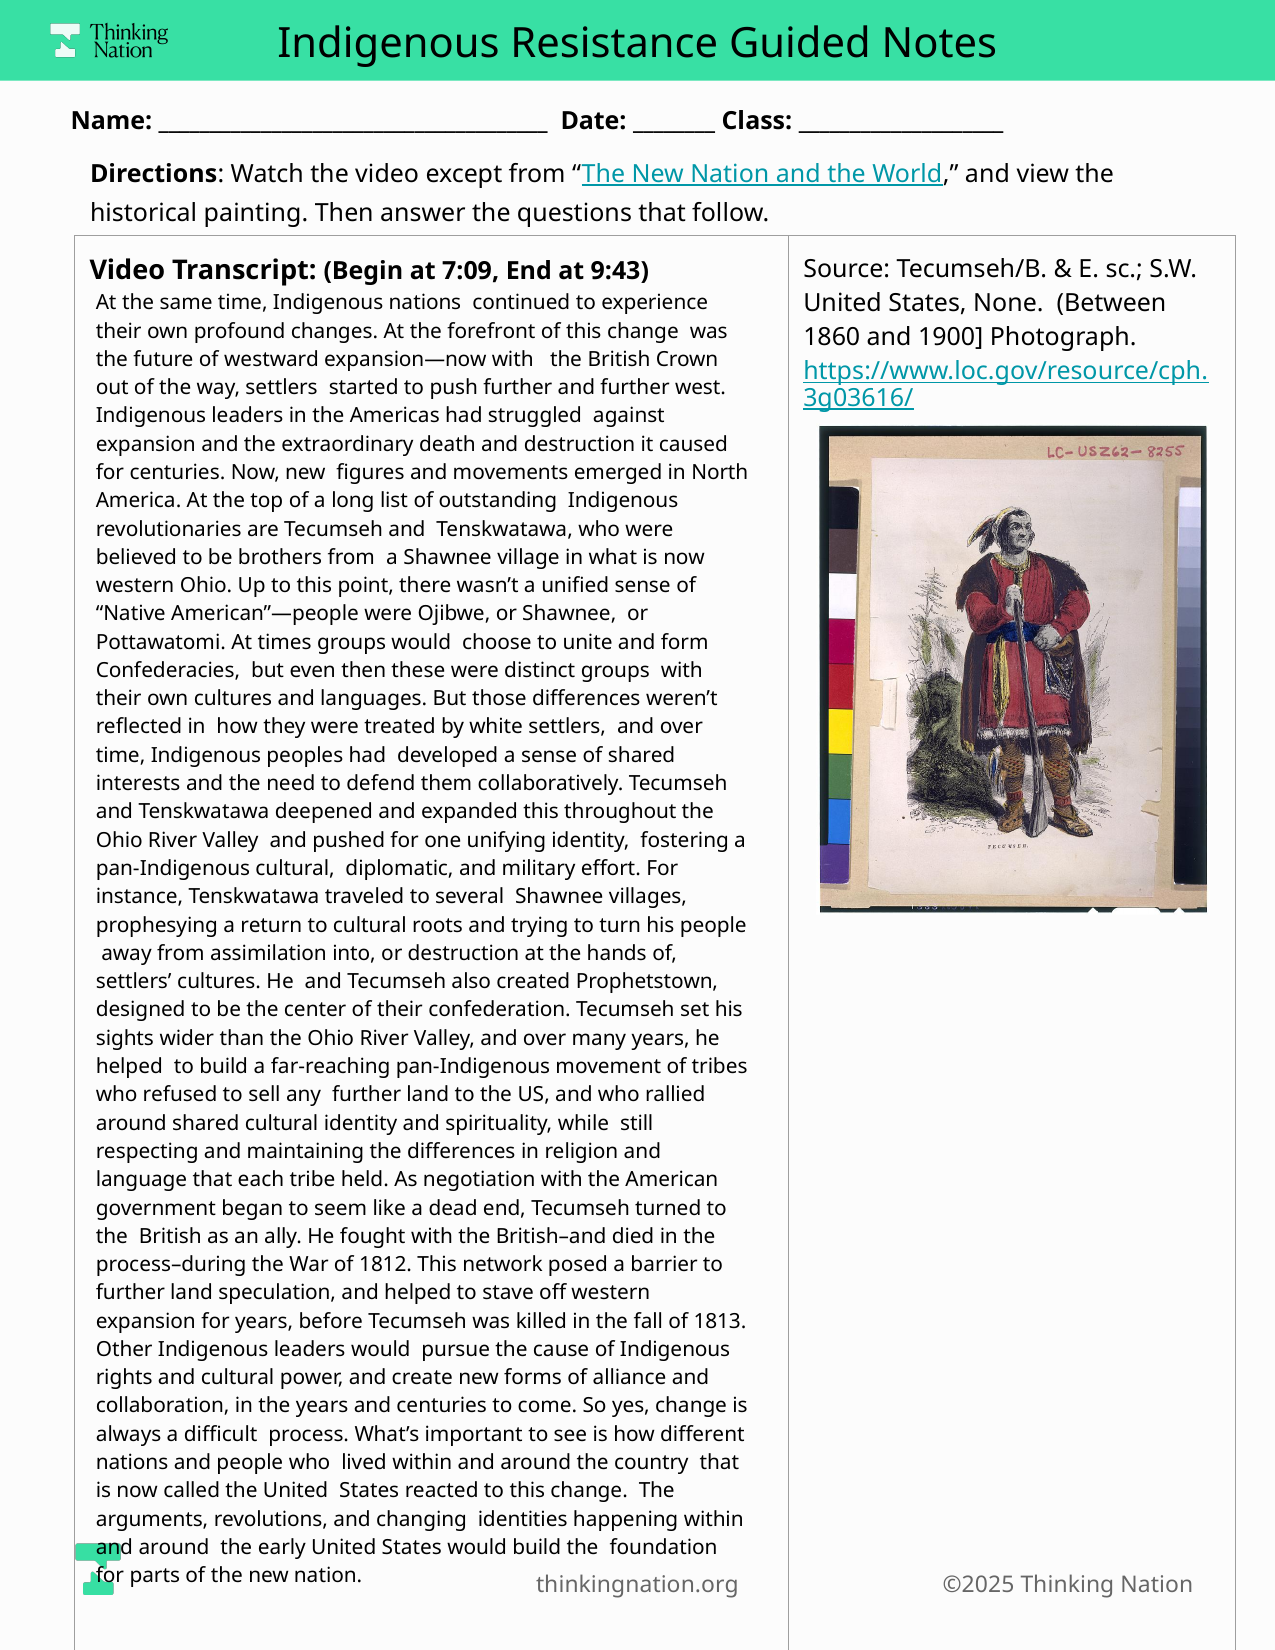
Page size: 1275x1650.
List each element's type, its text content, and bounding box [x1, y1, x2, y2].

picture [36, 12, 172, 69]
text_box Directions: Watch the video except from “The New Nation and the World,” and view the historical painting. Then answer the questions that follow. [75, 137, 1242, 241]
text_box Indigenous Resistance Guided Notes [0, 0, 1275, 81]
text_box Name: ______________________________________ Date: ________ Class: ____________________ [55, 89, 1223, 149]
table_header Video Transcript: (Begin at 7:09, End at 9:43) At the same time, Indigenous nations continued to experience their own profound changes. At the forefront of this change was the future of westward expansion—now with the British Crown out of the way, settlers started to push further and further west. Indigenous leaders in the Americas had struggled against expansion and the extraordinary death and destruction it caused for centuries. Now, new figures and movements emerged in North America. At the top of a long list of outstanding Indigenous revolutionaries are Tecumseh and Tenskwatawa, who were believed to be brothers from a Shawnee village in what is now western Ohio. Up to this point, there wasn’t a unified sense of “Native American”—people were Ojibwe, or Shawnee, or Pottawatomi. At times groups would choose to unite and form Confederacies, but even then these were distinct groups with their own cultures and languages. But those differences weren’t reflected in how they were treated by white settlers, and over time, Indigenous peoples had developed a sense of shared interests and the need to defend them collaboratively. Tecumseh and Tenskwatawa deepened and expanded this throughout the Ohio River Valley and pushed for one unifying identity, fostering a pan-Indigenous cultural, diplomatic, and military effort. For instance, Tenskwatawa traveled to several Shawnee villages, prophesying a return to cultural roots and trying to turn his people away from assimilation into, or destruction at the hands of, settlers’ cultures. He and Tecumseh also created Prophetstown, designed to be the center of their confederation. Tecumseh set his sights wider than the Ohio River Valley, and over many years, he helped to build a far-reaching pan-Indigenous movement of tribes who refused to sell any further land to the US, and who rallied around shared cultural identity and spirituality, while still respecting and maintaining the differences in religion and language that each tribe held. As negotiation with the American government began to seem like a dead end, Tecumseh turned to the British as an ally. He fought with the British–and died in the process–during the War of 1812. This network posed a barrier to further land speculation, and helped to stave off western expansion for years, before Tecumseh was killed in the fall of 1813. Other Indigenous leaders would pursue the cause of Indigenous rights and cultural power, and create new forms of alliance and collaboration, in the years and centuries to come. So yes, change is always a difficult process. What’s important to see is how different nations and people who lived within and around the country that is now called the United States reacted to this change. The arguments, revolutions, and changing identities happening within and around the early United States would build the foundation for parts of the new nation. [75, 241, 788, 1650]
picture [815, 423, 1210, 916]
picture [62, 1533, 134, 1605]
table_header Source: Tecumseh/B. & E. sc.; S.W. United States, None. (Between 1860 and 1900] Photograph. https://www.loc.gov/resource/cph.3g03616/ [789, 241, 1235, 1650]
